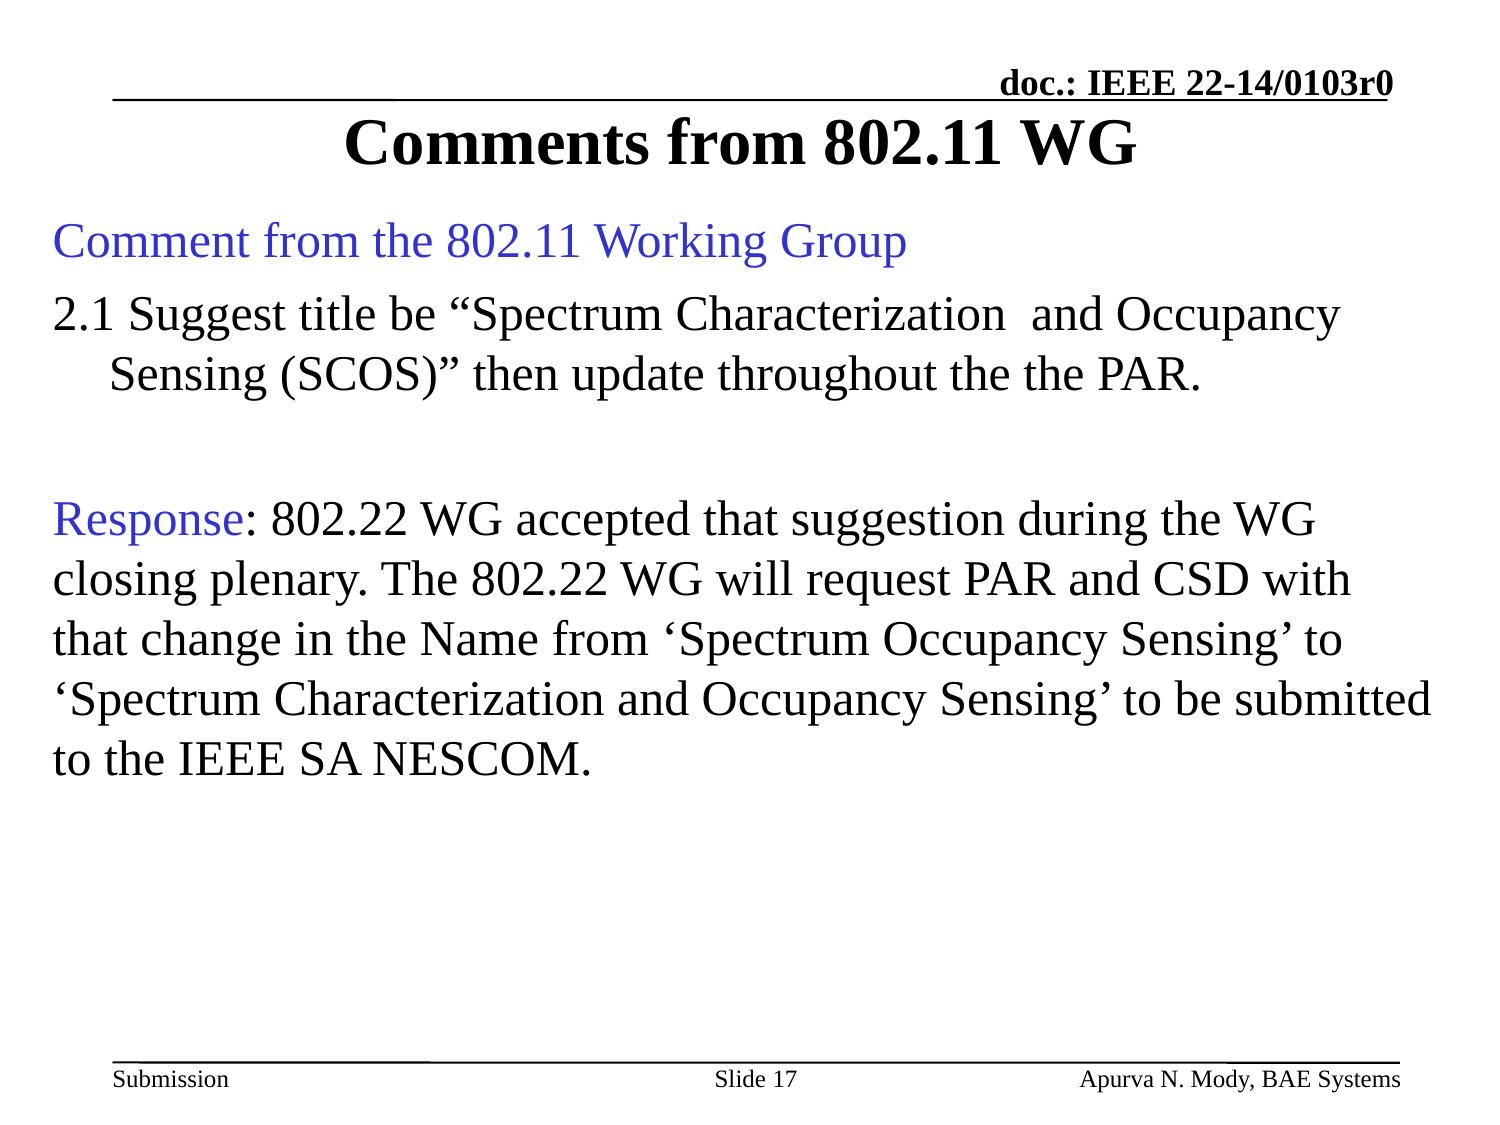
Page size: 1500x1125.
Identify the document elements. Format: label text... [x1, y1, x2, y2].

list Comment from the 802.11 Working Group 2.1 Suggest title be “Spectrum Characterization and Occupancy Sensing (SCOS)” then update throughout the the PAR. Response: 802.22 WG accepted that suggestion during the WG closing plenary. The 802.22 WG will request PAR and CSD with that change in the Name from ‘Spectrum Occupancy Sensing’ to ‘Spectrum Characterization and Occupancy Sensing’ to be submitted to the IEEE SA NESCOM. [37, 199, 1451, 1038]
footer Apurva N. Mody, BAE Systems [878, 1061, 1402, 1093]
slide_number Slide 17 [712, 1061, 800, 1123]
title Comments from 802.11 WG [112, 99, 1388, 176]
